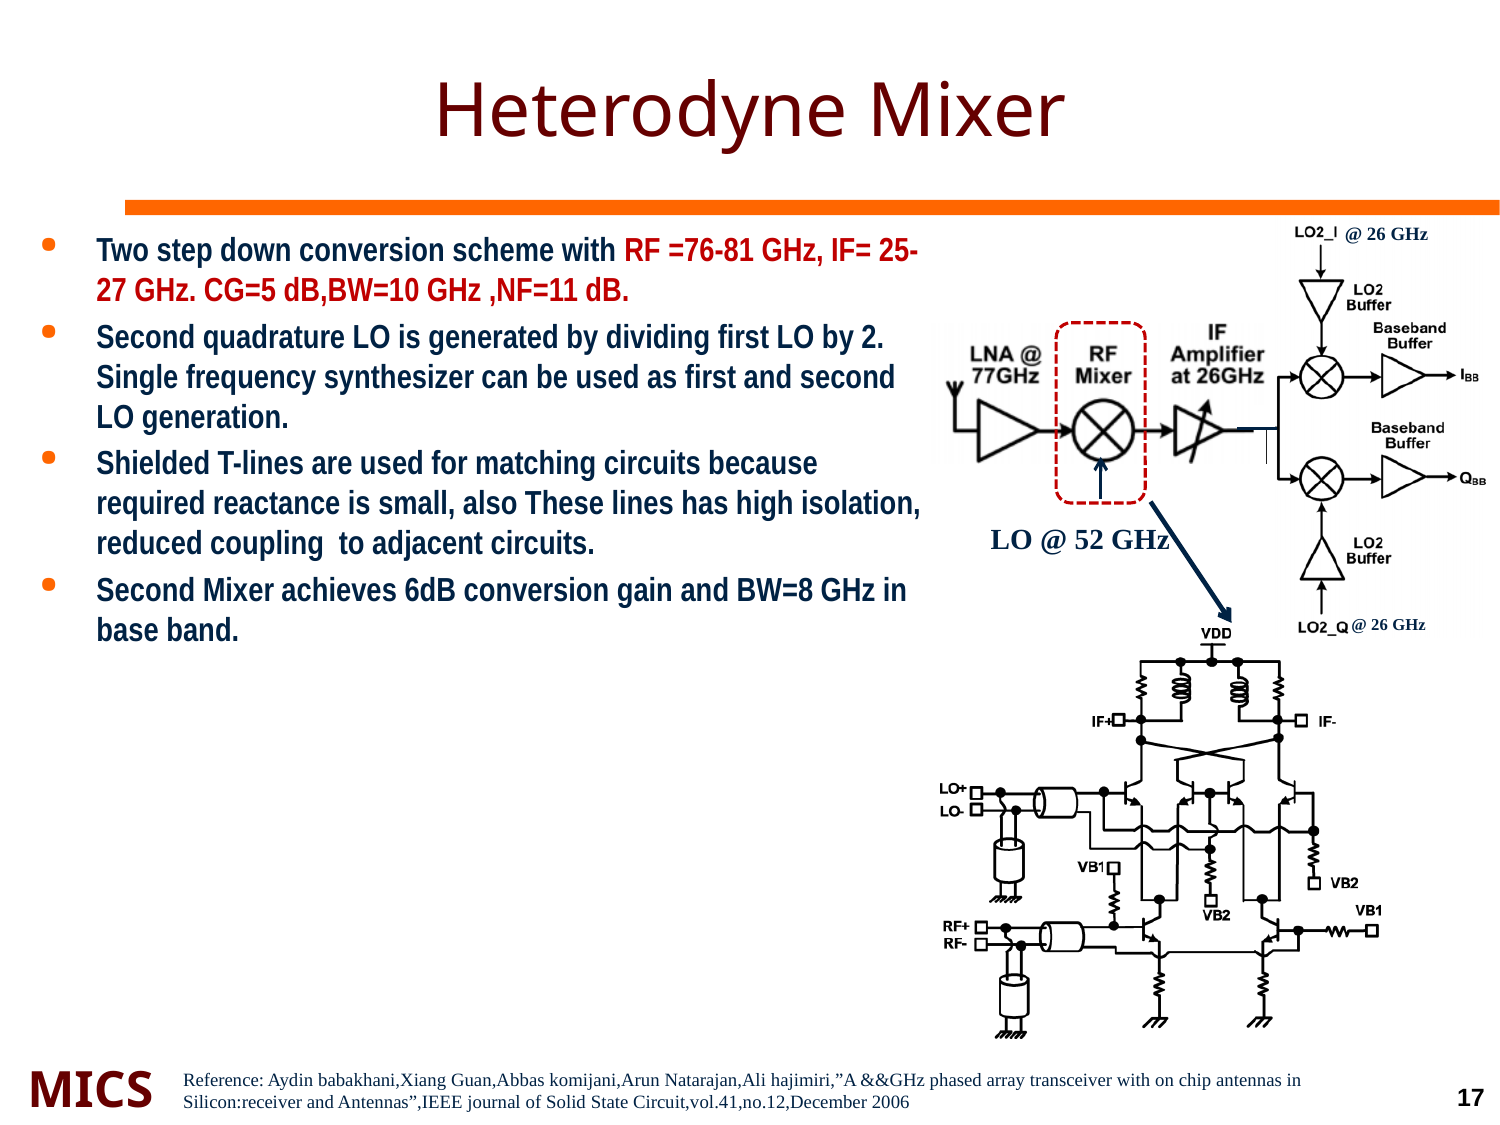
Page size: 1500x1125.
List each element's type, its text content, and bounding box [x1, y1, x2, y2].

text_box LO @ 52 GHz [975, 512, 1146, 563]
slide_number 17 [1425, 1067, 1500, 1125]
text_box [1056, 472, 1146, 504]
list Two step down conversion scheme with RF =76-81 GHz, IF= 25-27 GHz. CG=5 dB,BW=10 GHz ,NF=11 dB. Second quadrature LO is generated by dividing first LO by 2. Single frequency synthesizer can be used as first and second LO generation. Shielded T-lines are used for matching circuits because required reactance is small, also These lines has high isolation, reduced coupling to adjacent circuits. Second Mixer achieves 6dB conversion gain and BW=8 GHz in base band. [24, 220, 951, 761]
picture [923, 216, 1489, 1042]
text_box Reference: Aydin babakhani,Xiang Guan,Abbas komijani,Arun Natarajan,Ali hajimiri,”A &&GHz phased array transceiver with on chip antennas in Silicon:receiver and Antennas”,IEEE journal of Solid State Circuit,vol.41,no.12,December 2006 [168, 1060, 1322, 1120]
title Heterodyne Mixer [112, 12, 1388, 201]
picture [928, 295, 1267, 464]
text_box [1151, 503, 1232, 624]
